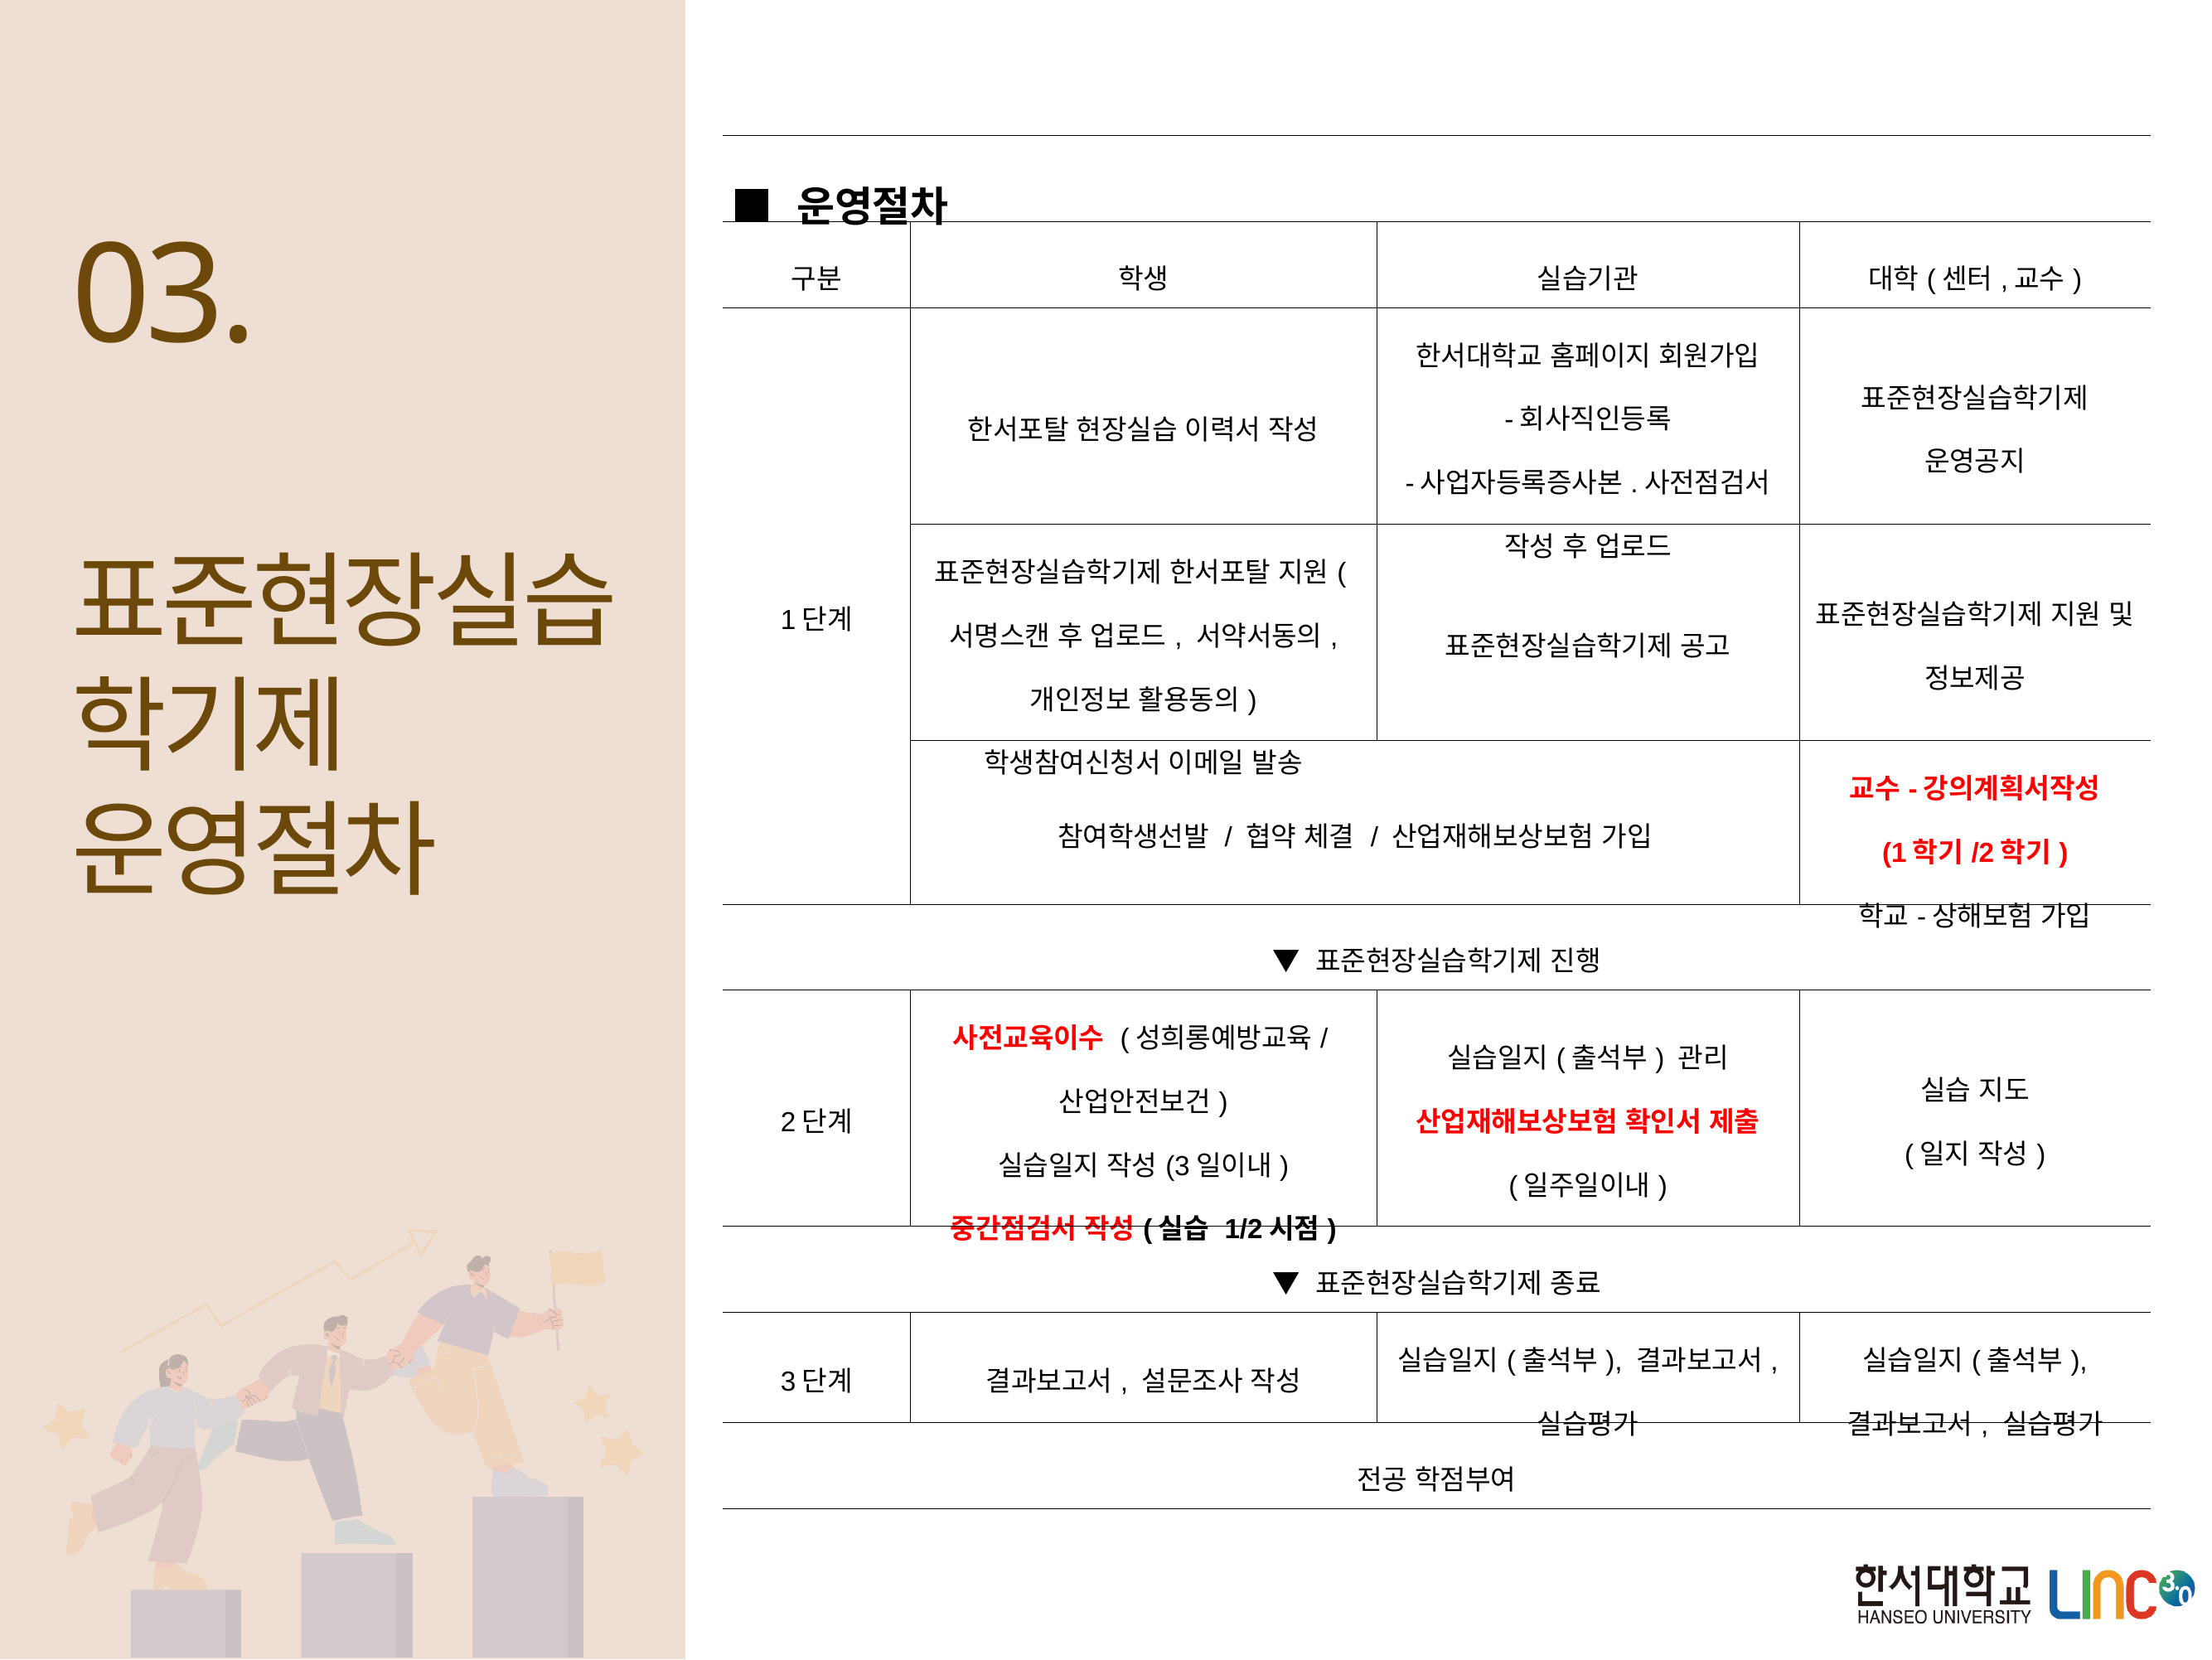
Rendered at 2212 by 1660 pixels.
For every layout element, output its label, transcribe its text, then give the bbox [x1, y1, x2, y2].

table_cell ▼ 표준현장실습학기제 진행 [723, 905, 2151, 990]
table_cell 2단계 [723, 990, 910, 1226]
table_cell 3단계 [723, 1313, 910, 1422]
table_cell 한서포탈 현장실습 이력서 작성 [911, 308, 1377, 524]
table_cell 전공 학점부여 [723, 1423, 2151, 1508]
table_cell 교수-강의계획서작성 (1학기/2학기) 학교-상해보험 가입 [1800, 741, 2151, 904]
table_cell 참여학생선발 / 협약 체결 / 산업재해보상보험 가입 [911, 741, 1799, 904]
table_cell 결과보고서, 설문조사 작성 [911, 1313, 1377, 1422]
table_cell 실습일지(출석부) 관리 산업재해보상보험 확인서 제출 (일주일이내) [1377, 990, 1799, 1226]
text_box 03. 표준현장실습 학기제 운영절차 [59, 197, 686, 915]
table_cell 표준현장실습학기제 한서포탈 지원(서명스캔 후 업로드, 서약서동의, 개인정보 활용동의) 학생참여신청서 이메일 발송 [911, 525, 1377, 740]
table_cell 대학(센터,교수) [1800, 222, 2151, 307]
table_cell 실습일지(출석부), 결과보고서, 실습평가 [1377, 1313, 1799, 1422]
table_cell 실습기관 [1377, 222, 1799, 307]
picture [7, 1186, 692, 1658]
table_cell 학생 [911, 222, 1377, 307]
table_cell 사전교육이수 (성희롱예방교육/산업안전보건) 실습일지 작성(3일이내) 중간점검서 작성(실습 1/2시점) [911, 990, 1377, 1226]
table_cell 구분 [723, 222, 910, 307]
table_cell 표준현장실습학기제 공고 [1377, 525, 1799, 740]
table_cell 한서대학교 홈페이지 회원가입 -회사직인등록 -사업자등록증사본.사전점검서 작성 후 업로드 [1377, 308, 1799, 524]
table_cell 표준현장실습학기제 운영공지 [1800, 308, 2151, 524]
table_header ■ 운영절차 [723, 136, 2151, 221]
table_cell ▼ 표준현장실습학기제 종료 [723, 1227, 2151, 1312]
table_cell 표준현장실습학기제 지원 및 정보제공 [1800, 525, 2151, 740]
table_cell 실습일지(출석부), 결과보고서, 실습평가 [1800, 1313, 2151, 1422]
picture [1845, 1547, 2205, 1638]
table_cell 1단계 [723, 308, 910, 904]
table_cell 실습 지도 (일지 작성) [1800, 990, 2151, 1226]
text_box [0, 0, 687, 1660]
